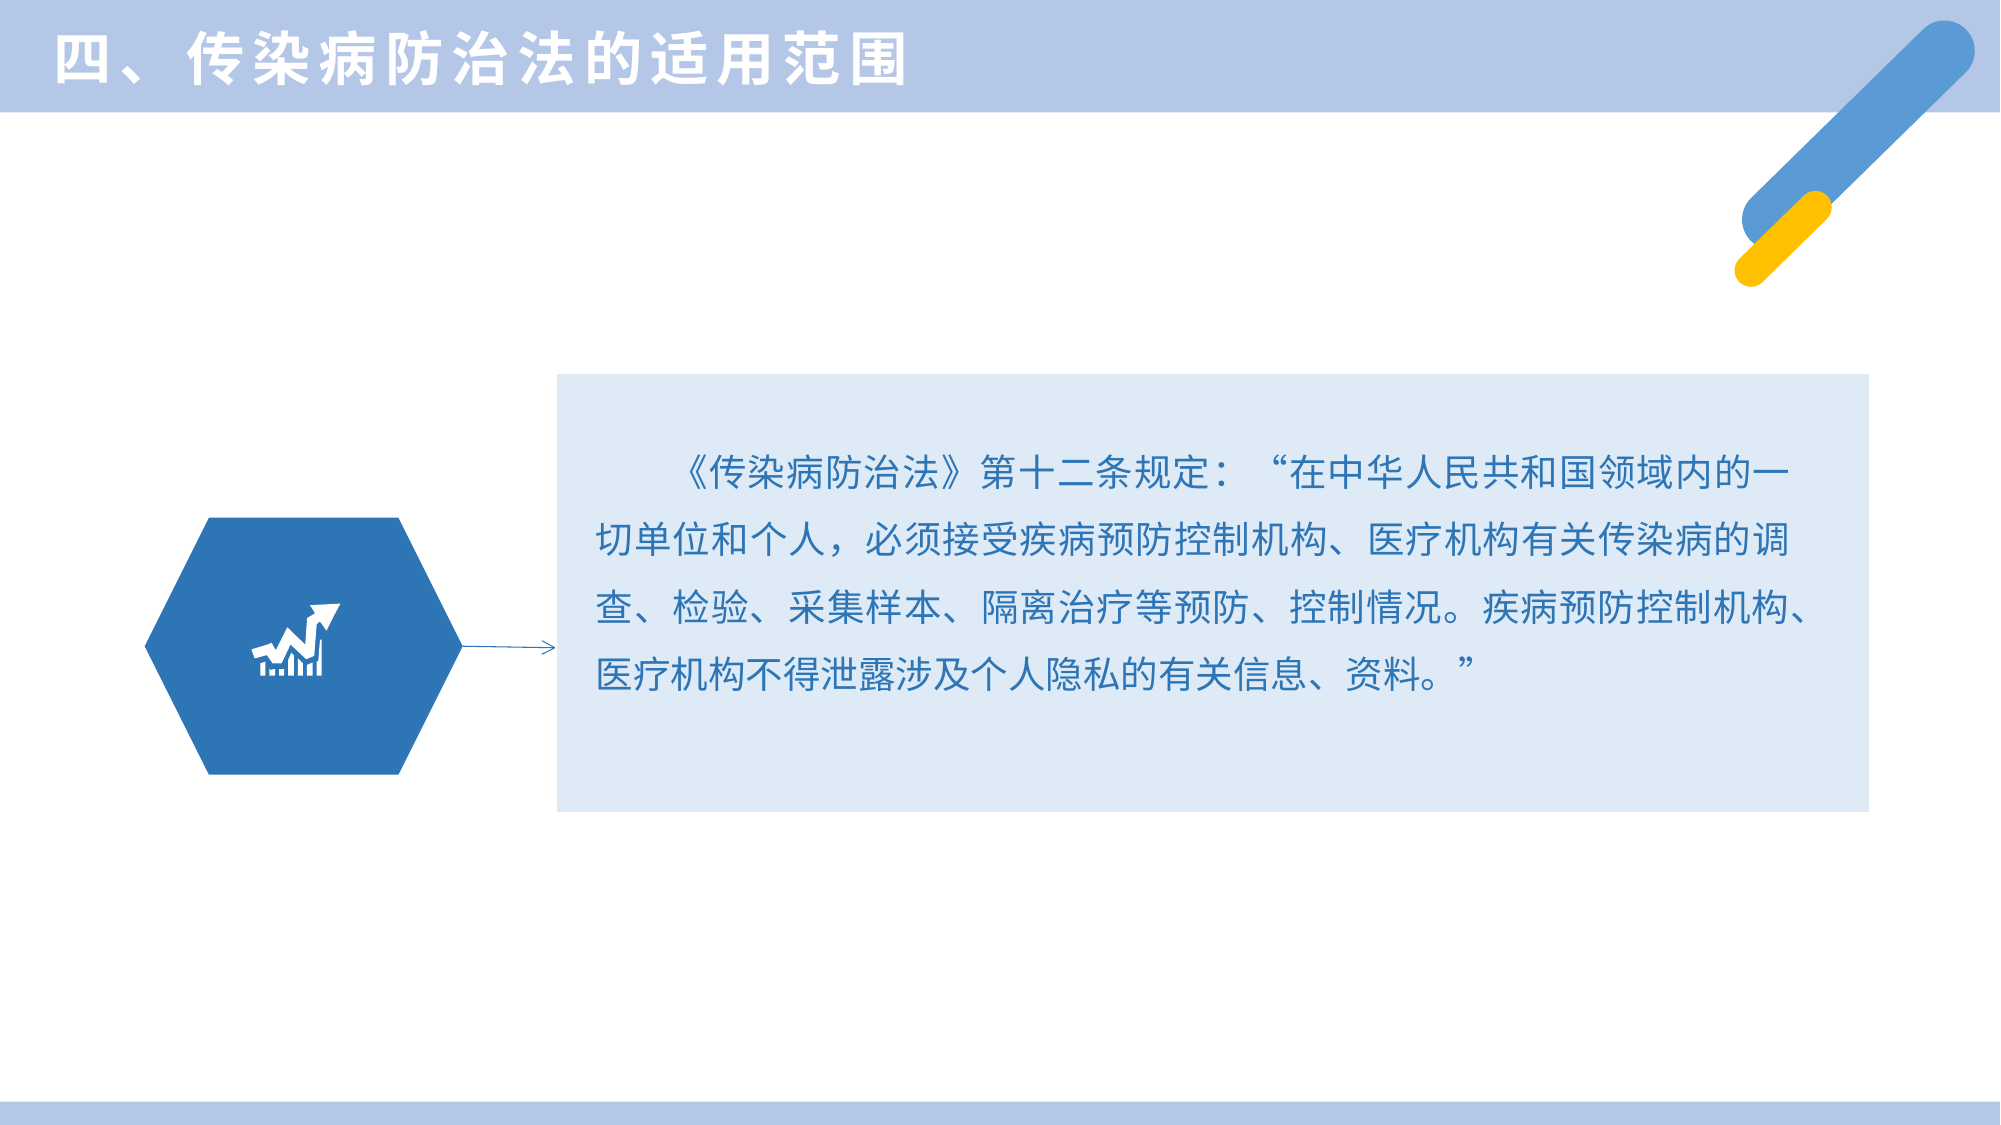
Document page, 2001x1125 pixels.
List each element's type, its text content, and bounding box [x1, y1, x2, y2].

text_box 《传染病防治法》第十二条规定：“在中华人民共和国领域内的一切单位和个人，必须接受疾病预防控制机构、医疗机构有关传染病的调查、检验、采集样本、隔离治疗等预防、控制情况。疾病预防控制机构、医疗机构不得泄露涉及个人隐私的有关信息、资料。” [580, 418, 1806, 704]
text_box [288, 652, 294, 676]
text_box [306, 662, 313, 676]
text_box [143, 516, 464, 776]
text_box [297, 658, 303, 676]
text_box [269, 668, 276, 676]
text_box [555, 372, 1872, 814]
text_box [316, 639, 322, 676]
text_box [1678, 116, 2000, 185]
text_box [279, 668, 285, 676]
text_box 四、传染病防治法的适用范围 [41, 16, 921, 98]
text_box [260, 661, 266, 676]
text_box [251, 603, 341, 664]
